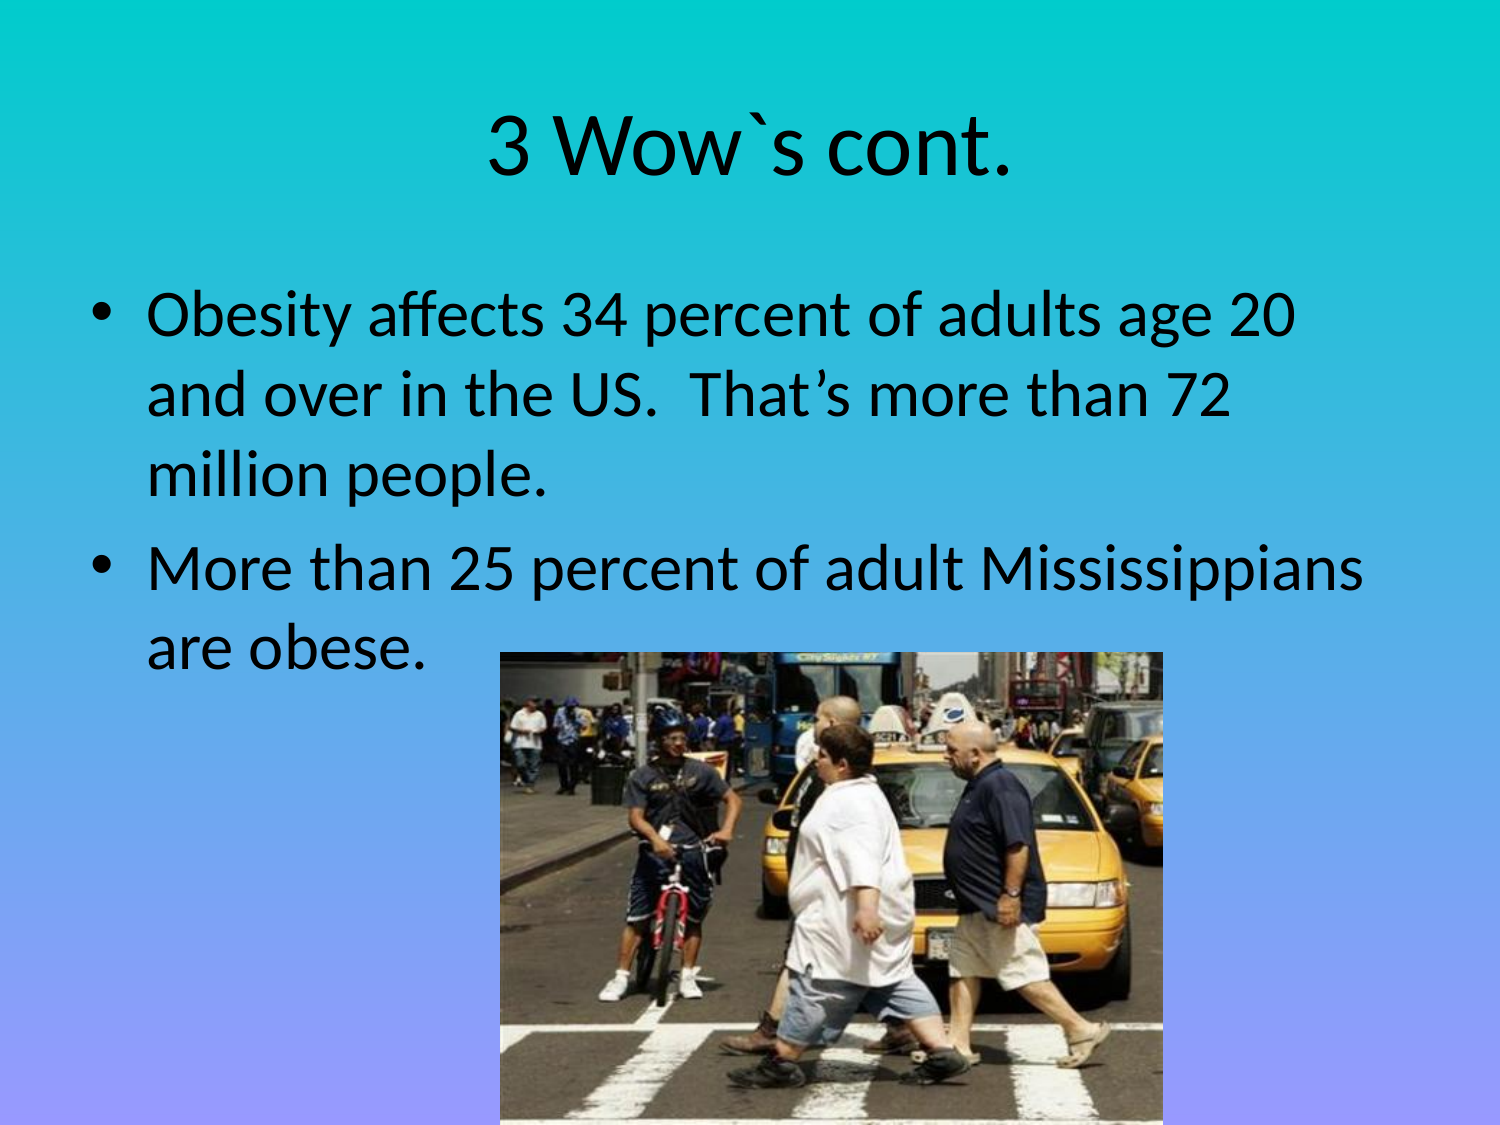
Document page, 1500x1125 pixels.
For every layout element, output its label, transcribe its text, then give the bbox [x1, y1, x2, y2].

list Obesity affects 34 percent of adults age 20 and over in the US. That’s more than 72 million people. More than 25 percent of adult Mississippians are obese. [75, 262, 1425, 1005]
picture [499, 652, 1163, 1125]
title 3 Wow`s cont. [75, 45, 1425, 233]
